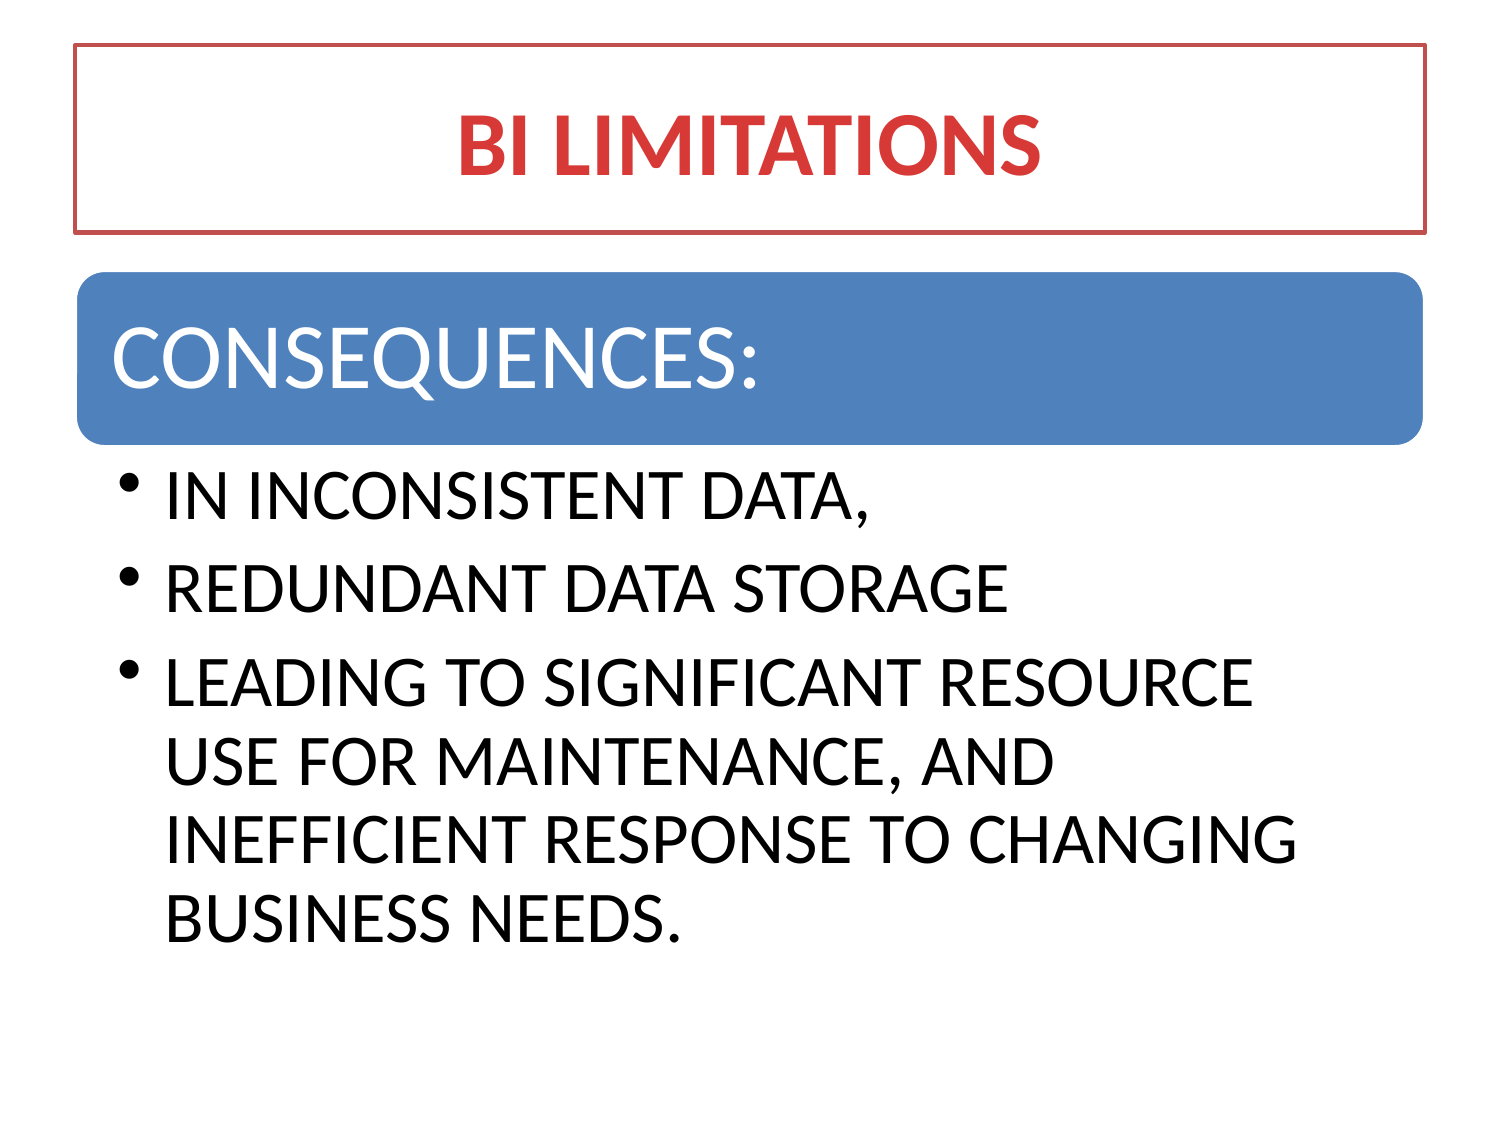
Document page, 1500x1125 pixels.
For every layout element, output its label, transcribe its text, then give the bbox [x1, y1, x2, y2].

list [74, 262, 1426, 1006]
title BI LIMITATIONS [73, 43, 1427, 235]
